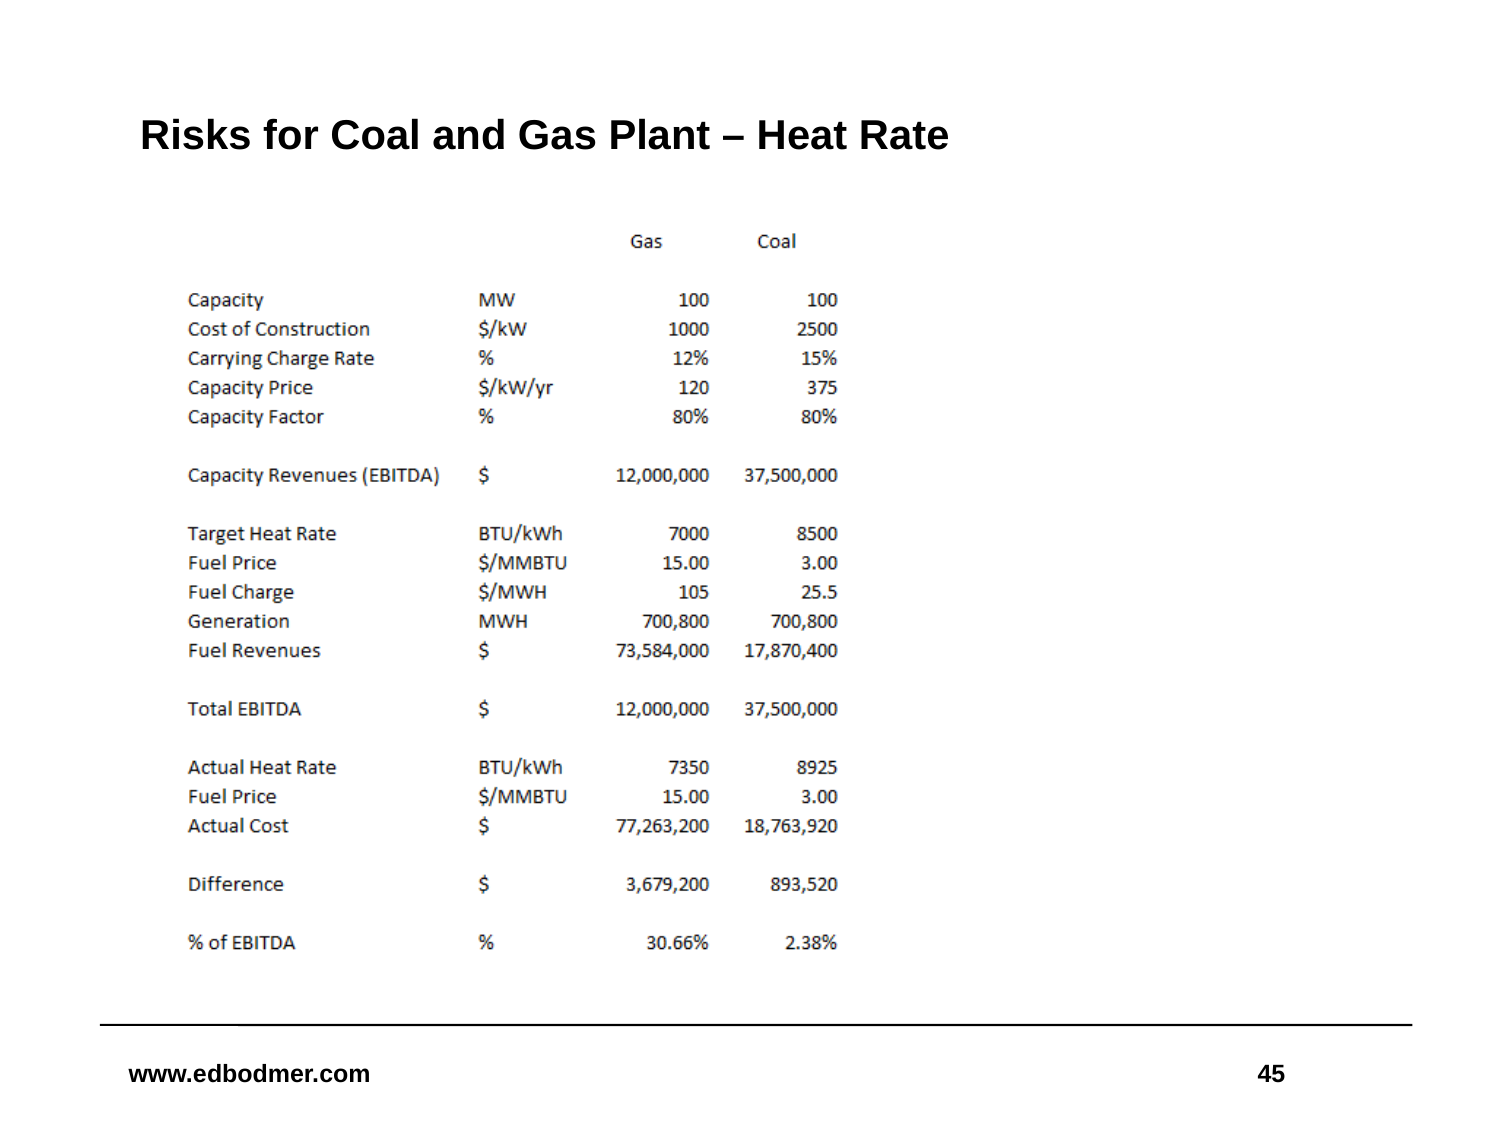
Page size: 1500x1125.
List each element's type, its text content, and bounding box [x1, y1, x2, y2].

title Risks for Coal and Gas Plant – Heat Rate [125, 99, 1288, 225]
picture [137, 162, 887, 986]
